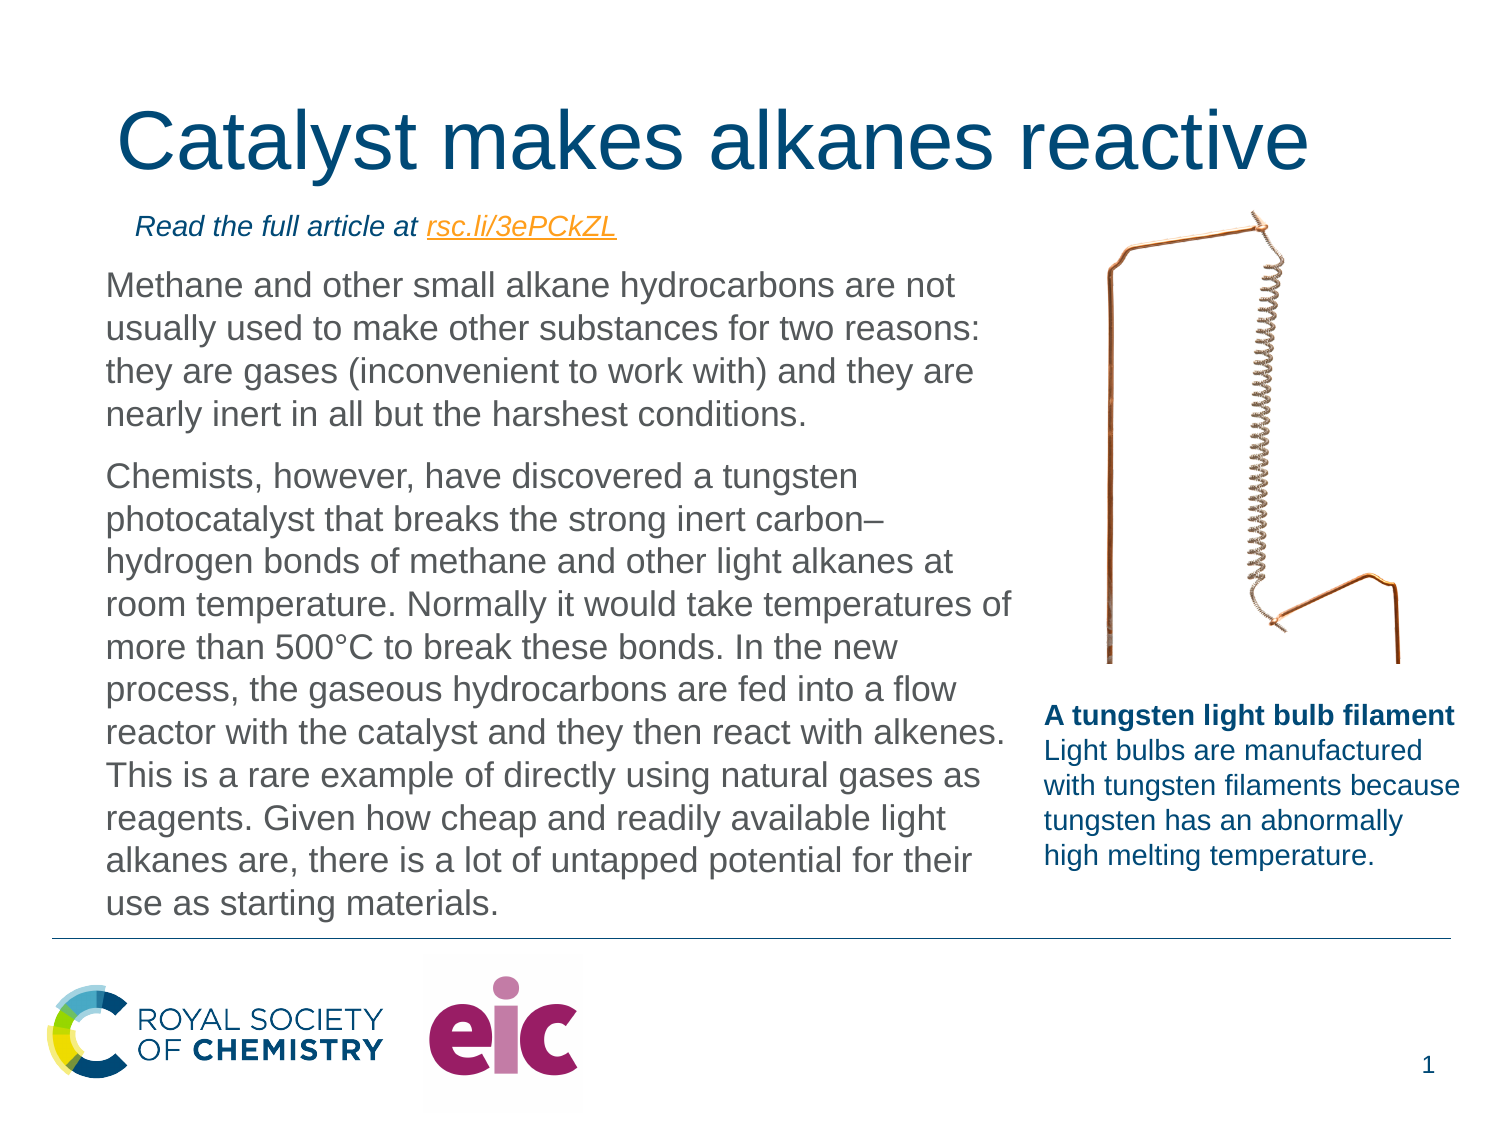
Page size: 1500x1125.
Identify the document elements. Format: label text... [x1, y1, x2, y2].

picture [0, 938, 583, 1125]
picture [1078, 189, 1423, 664]
list Methane and other small alkane hydrocarbons are not usually used to make other substances for two reasons: they are gases (inconvenient to work with) and they are nearly inert in all but the harshest conditions. Chemists, however, have discovered a tungsten photocatalyst that breaks the strong inert carbon–hydrogen bonds of methane and other light alkanes at room temperature. Normally it would take temperatures of more than 500°C to break these bonds. In the new process, the gaseous hydrocarbons are fed into a flow reactor with the catalyst and they then react with alkenes. This is a rare example of directly using natural gases as reagents. Given how cheap and readily available light alkanes are, there is a lot of untapped potential for their use as starting materials. [90, 254, 1027, 932]
slide_number 1 [1113, 1033, 1451, 1094]
text_box A tungsten light bulb filament Light bulbs are manufactured with tungsten filaments because tungsten has an abnormally high melting temperature. [1029, 688, 1479, 879]
text_box Read the full article at rsc.li/3ePCkZL [119, 200, 1078, 250]
title Catalyst makes alkanes reactive [101, 33, 1396, 251]
